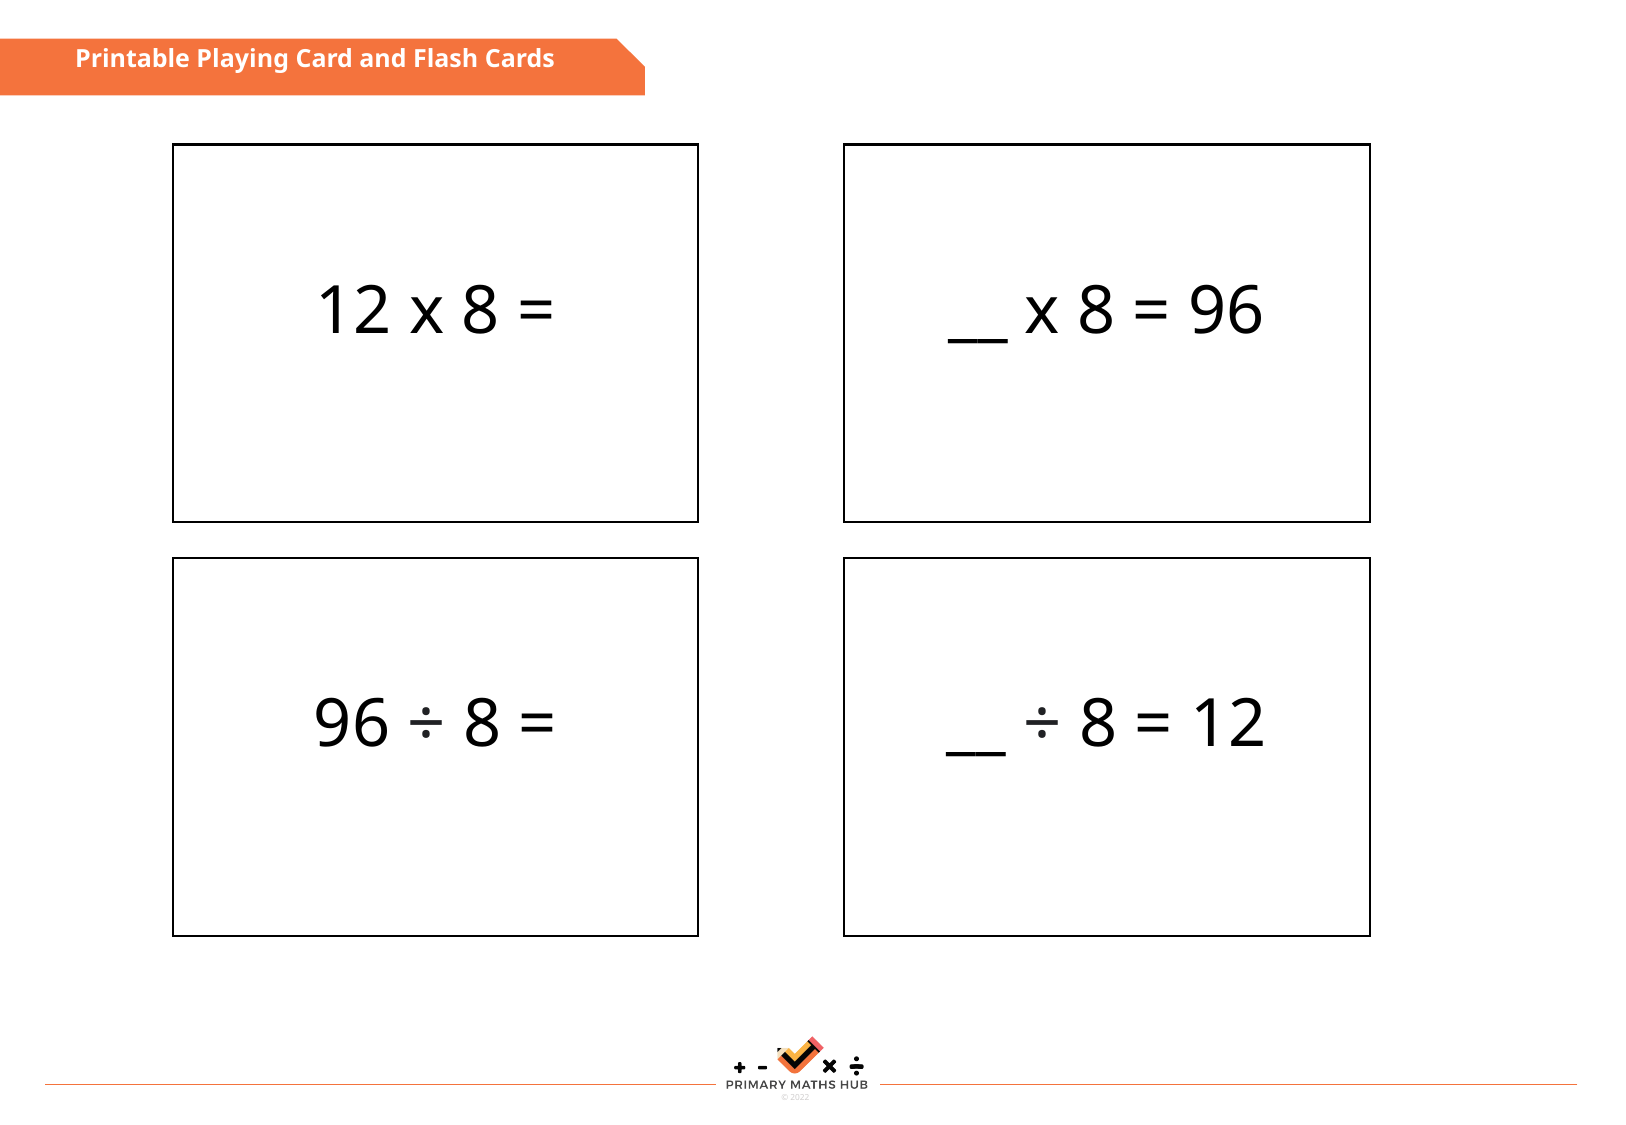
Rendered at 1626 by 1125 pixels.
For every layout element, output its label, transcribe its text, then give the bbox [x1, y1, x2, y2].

text_box [843, 557, 1371, 937]
text_box © 2022 [720, 1084, 870, 1110]
text_box Printable Playing Card and Flash Cards [0, 37, 646, 97]
text_box [172, 355, 699, 523]
text_box 96 ÷ 8 = [172, 672, 699, 768]
text_box 12 x 8 = [172, 259, 699, 355]
text_box [172, 768, 699, 937]
text_box __ x 8 = 96 [844, 259, 1370, 355]
picture [722, 1034, 872, 1094]
text_box [172, 557, 699, 672]
text_box __ ÷ 8 = 12 [844, 672, 1370, 768]
text_box [172, 143, 699, 259]
text_box [843, 143, 1371, 523]
